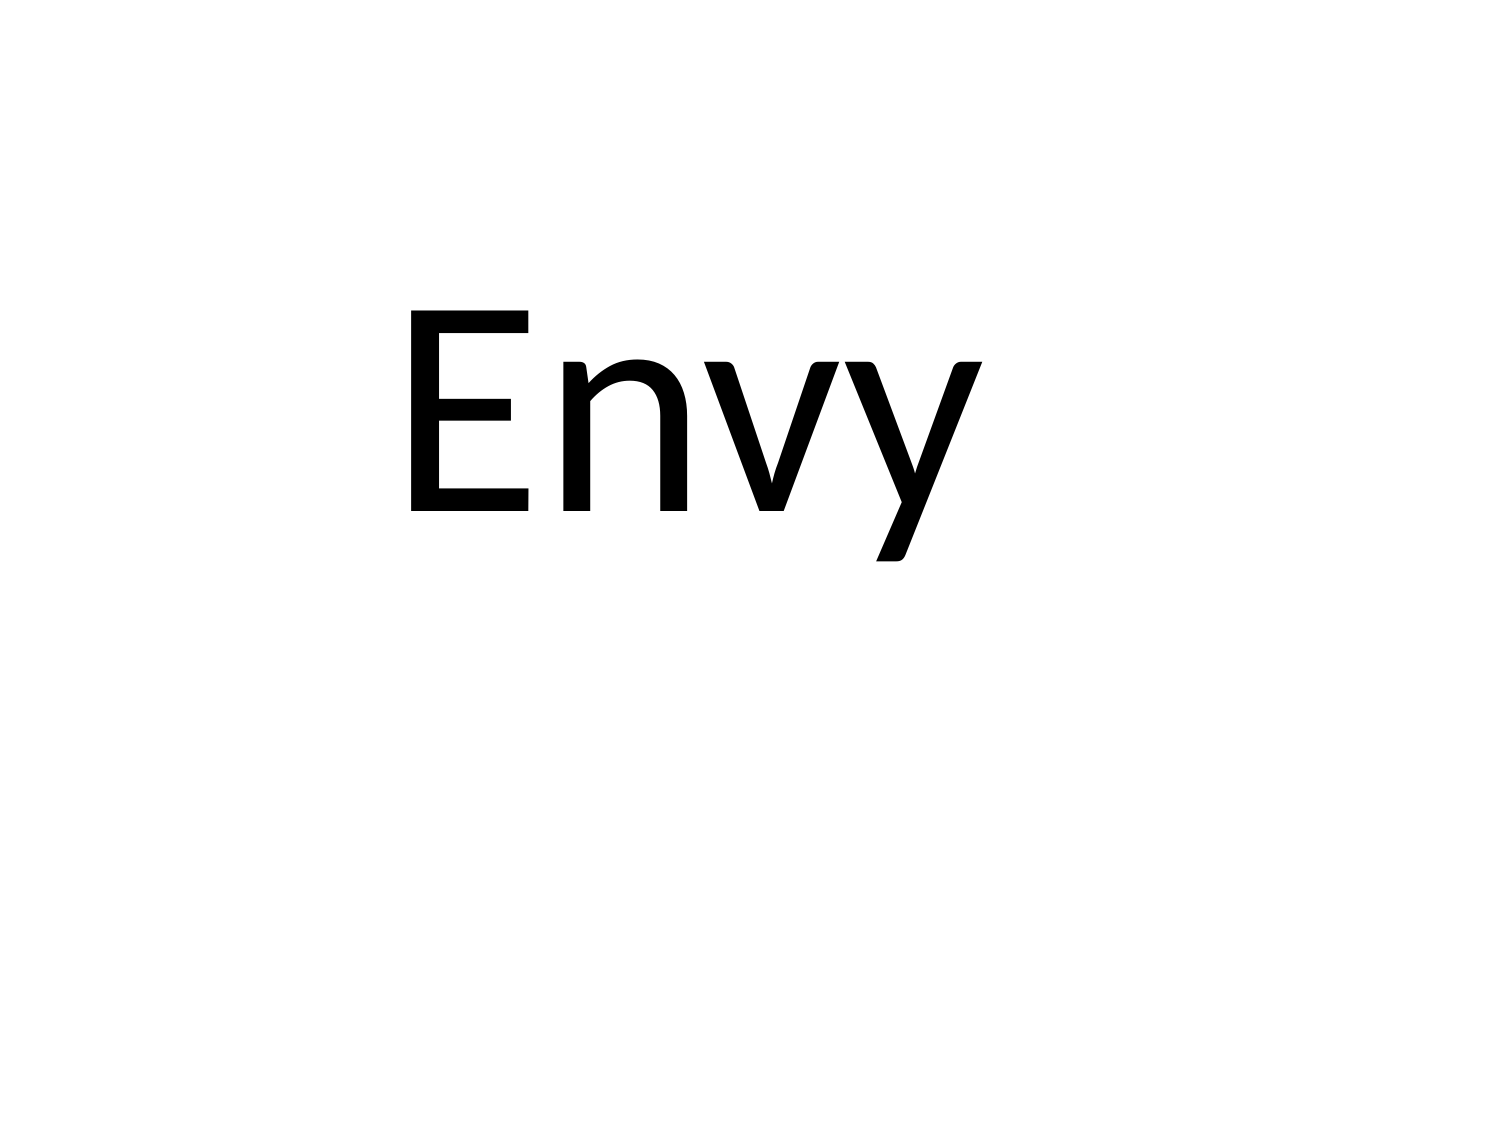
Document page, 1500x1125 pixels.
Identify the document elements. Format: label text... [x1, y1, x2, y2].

text_box Envy [374, 191, 1125, 582]
